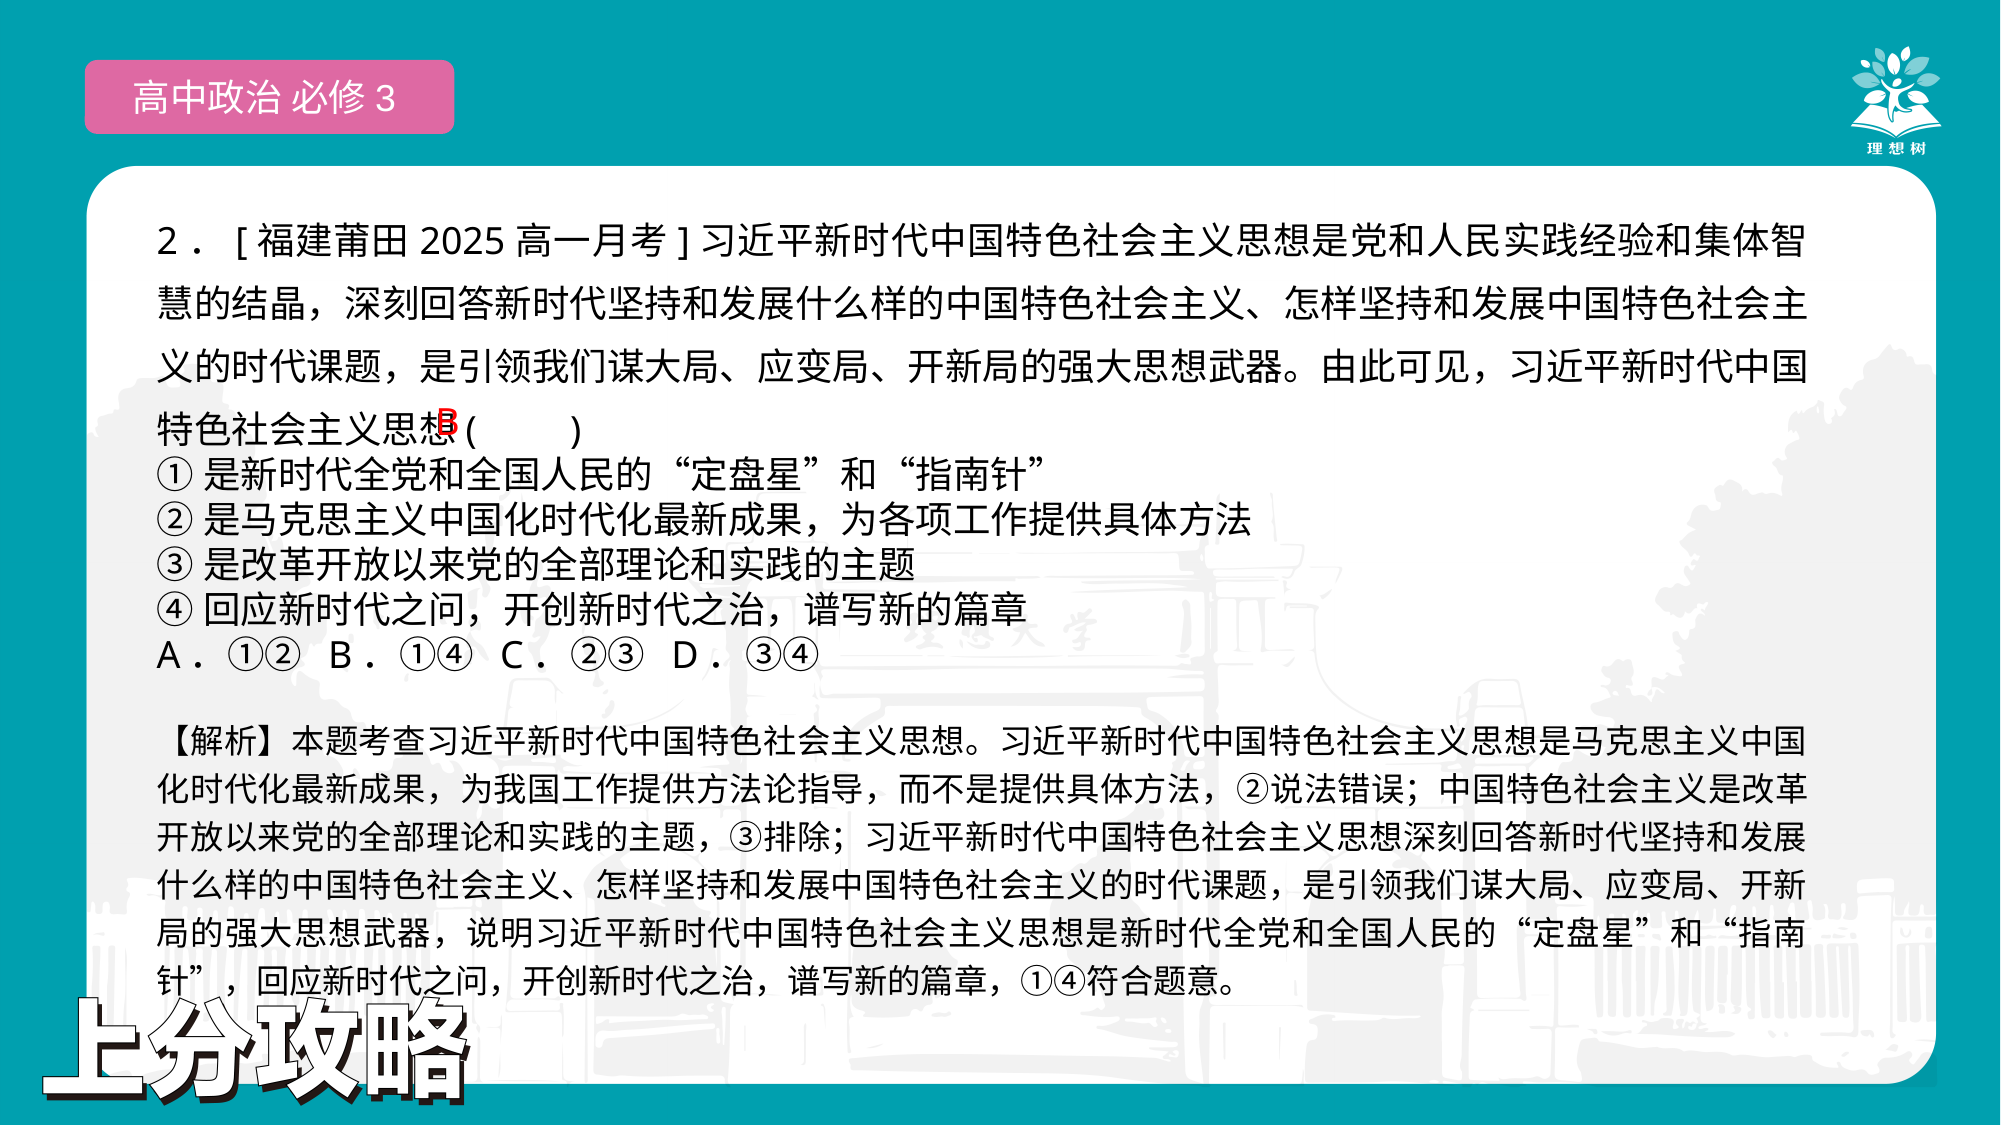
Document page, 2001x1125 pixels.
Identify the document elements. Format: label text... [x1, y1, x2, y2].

text_box B [420, 367, 531, 450]
text_box 高中政治 必修3 [83, 58, 456, 135]
picture [0, 0, 2001, 1125]
text_box 【解析】本题考查习近平新时代中国特色社会主义思想。习近平新时代中国特色社会主义思想是马克思主义中国化时代化最新成果，为我国工作提供方法论指导，而不是提供具体方法，②说法错误；中国特色社会主义是改革开放以来党的全部理论和实践的主题，③排除；习近平新时代中国特色社会主义思想深刻回答新时代坚持和发展什么样的中国特色社会主义、怎样坚持和发展中国特色社会主义的时代课题，是引领我们谋大局、应变局、开新局的强大思想武器，说明习近平新时代中国特色社会主义思想是新时代全党和全国人民的“定盘星”和“指南针”，回应新时代之问，开创新时代之治，谱写新的篇章，①④符合题意。 [141, 705, 1825, 1008]
text_box 2．[福建莆田2025高一月考]习近平新时代中国特色社会主义思想是党和人民实践经验和集体智慧的结晶，深刻回答新时代坚持和发展什么样的中国特色社会主义、怎样坚持和发展中国特色社会主义的时代课题，是引领我们谋大局、应变局、开新局的强大思想武器。由此可见，习近平新时代中国特色社会主义思想( ) ①是新时代全党和全国人民的“定盘星”和“指南针” ②是马克思主义中国化时代化最新成果，为各项工作提供具体方法 ③是改革开放以来党的全部理论和实践的主题 ④回应新时代之问，开创新时代之治，谱写新的篇章 A．①② B．①④ C．②③ D．③④ [141, 191, 1824, 684]
